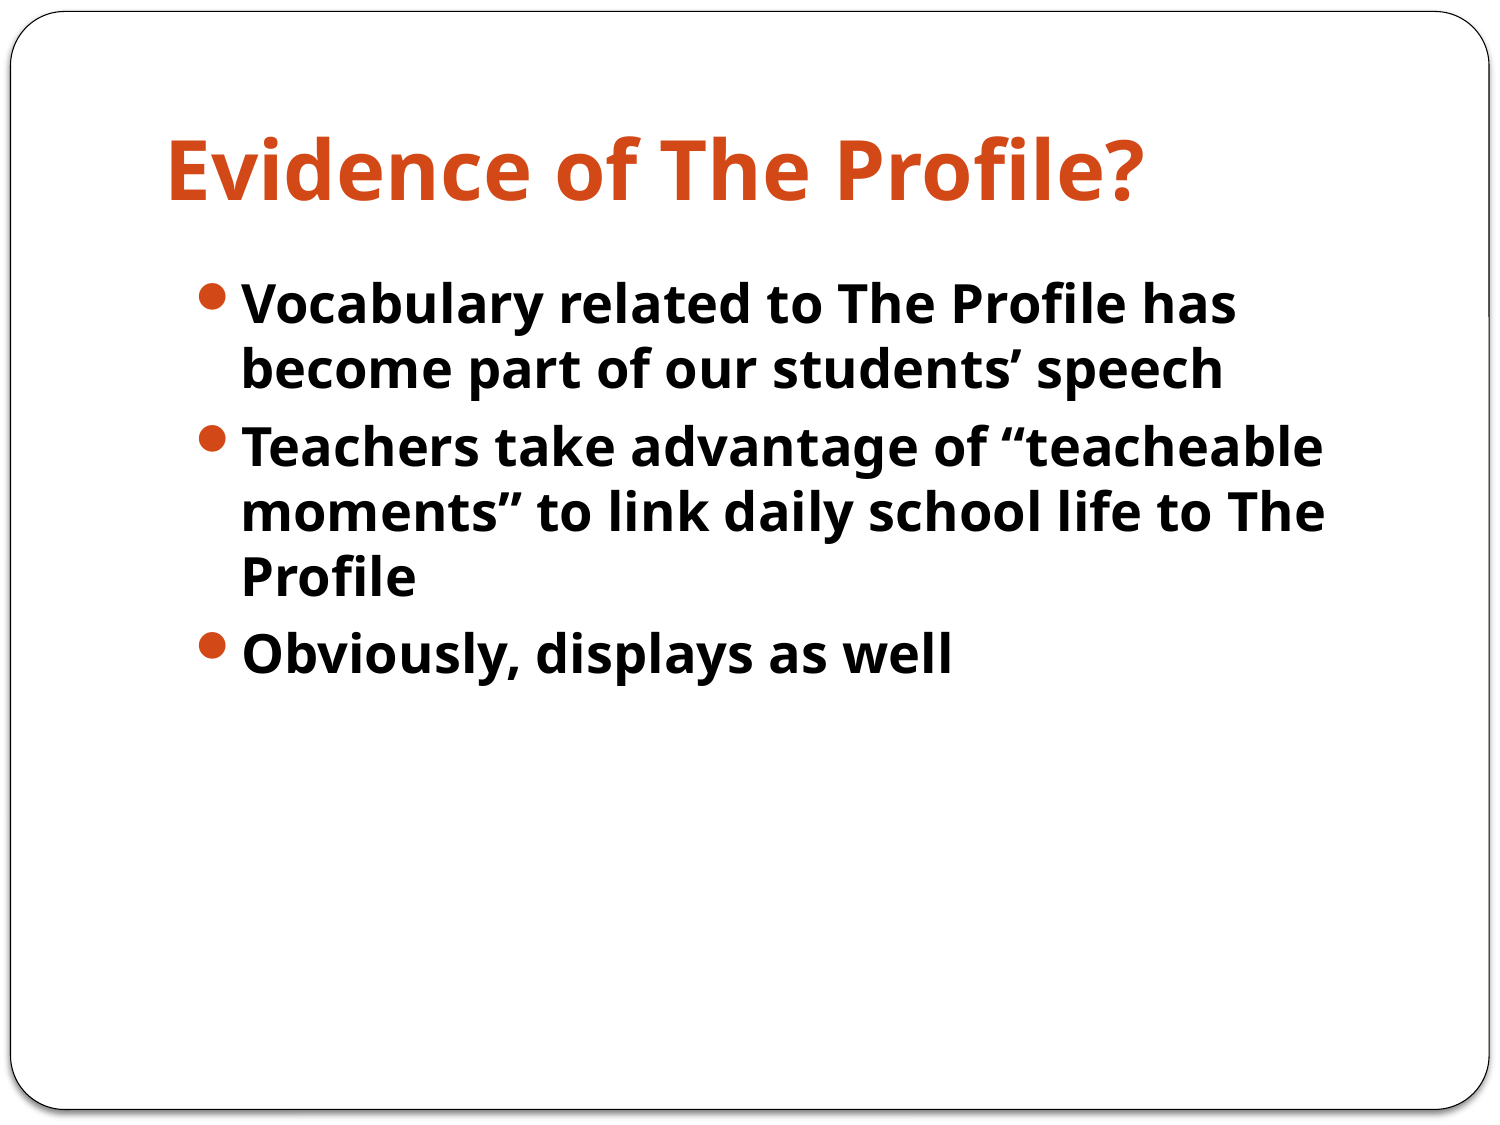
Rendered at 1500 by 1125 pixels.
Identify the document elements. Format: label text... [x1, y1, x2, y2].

title Evidence of The Profile? [150, 45, 1425, 233]
list Vocabulary related to The Profile has become part of our students’ speech Teachers take advantage of “teacheable moments” to link daily school life to The Profile Obviously, displays as well [180, 262, 1372, 1005]
